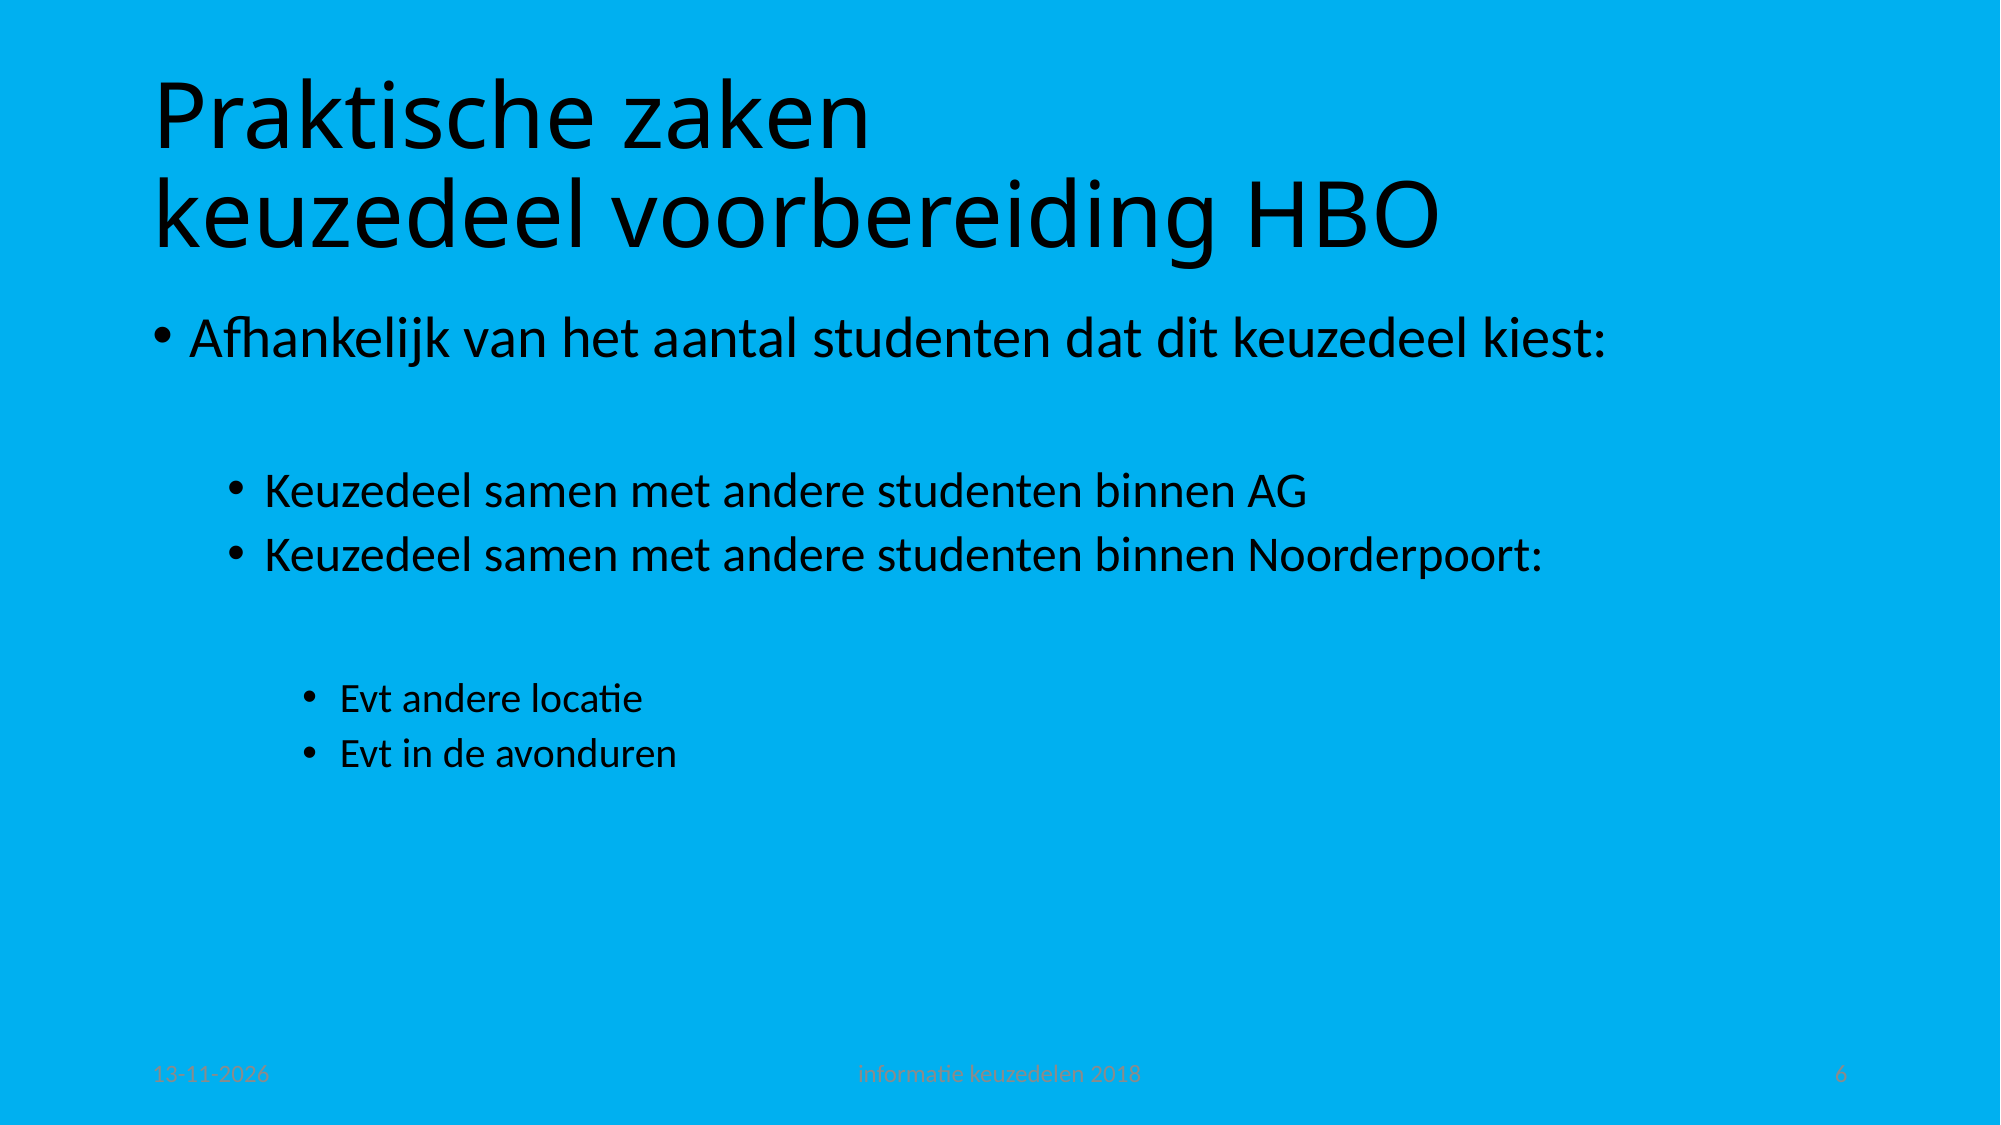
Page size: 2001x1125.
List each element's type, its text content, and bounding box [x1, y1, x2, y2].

title Praktische zaken keuzedeel voorbereiding HBO [137, 59, 1863, 278]
slide_number 6 [1412, 1042, 1863, 1103]
footer informatie keuzedelen 2018 [662, 1042, 1338, 1103]
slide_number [137, 1042, 588, 1103]
list Afhankelijk van het aantal studenten dat dit keuzedeel kiest: Keuzedeel samen met andere studenten binnen AG Keuzedeel samen met andere studenten binnen Noorderpoort: Evt andere locatie Evt in de avonduren [137, 299, 1863, 1014]
